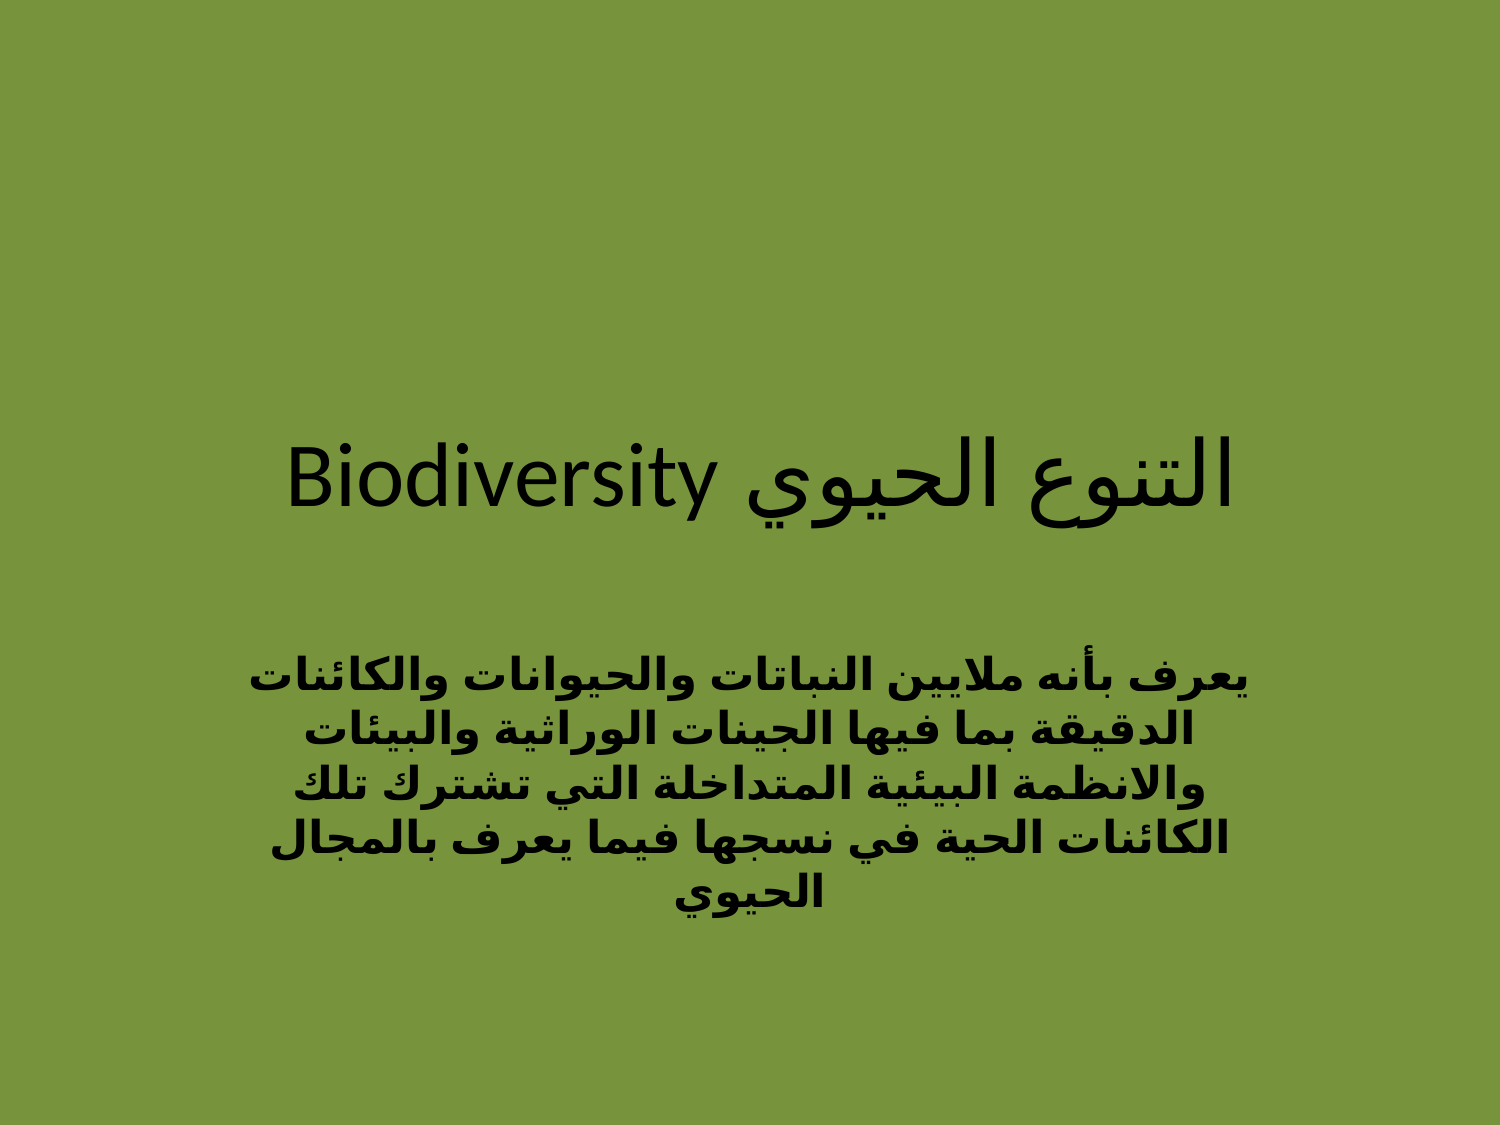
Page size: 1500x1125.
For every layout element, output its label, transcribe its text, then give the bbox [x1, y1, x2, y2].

subtitle يعرف بأنه ملايين النباتات والحيوانات والكائنات الدقيقة بما فيها الجينات الوراثية والبيئات والانظمة البيئية المتداخلة التي تشترك تلك الكائنات الحية في نسجها فيما يعرف بالمجال الحيوي [225, 637, 1275, 925]
title التنوع الحيوي Biodiversity [112, 349, 1388, 591]
